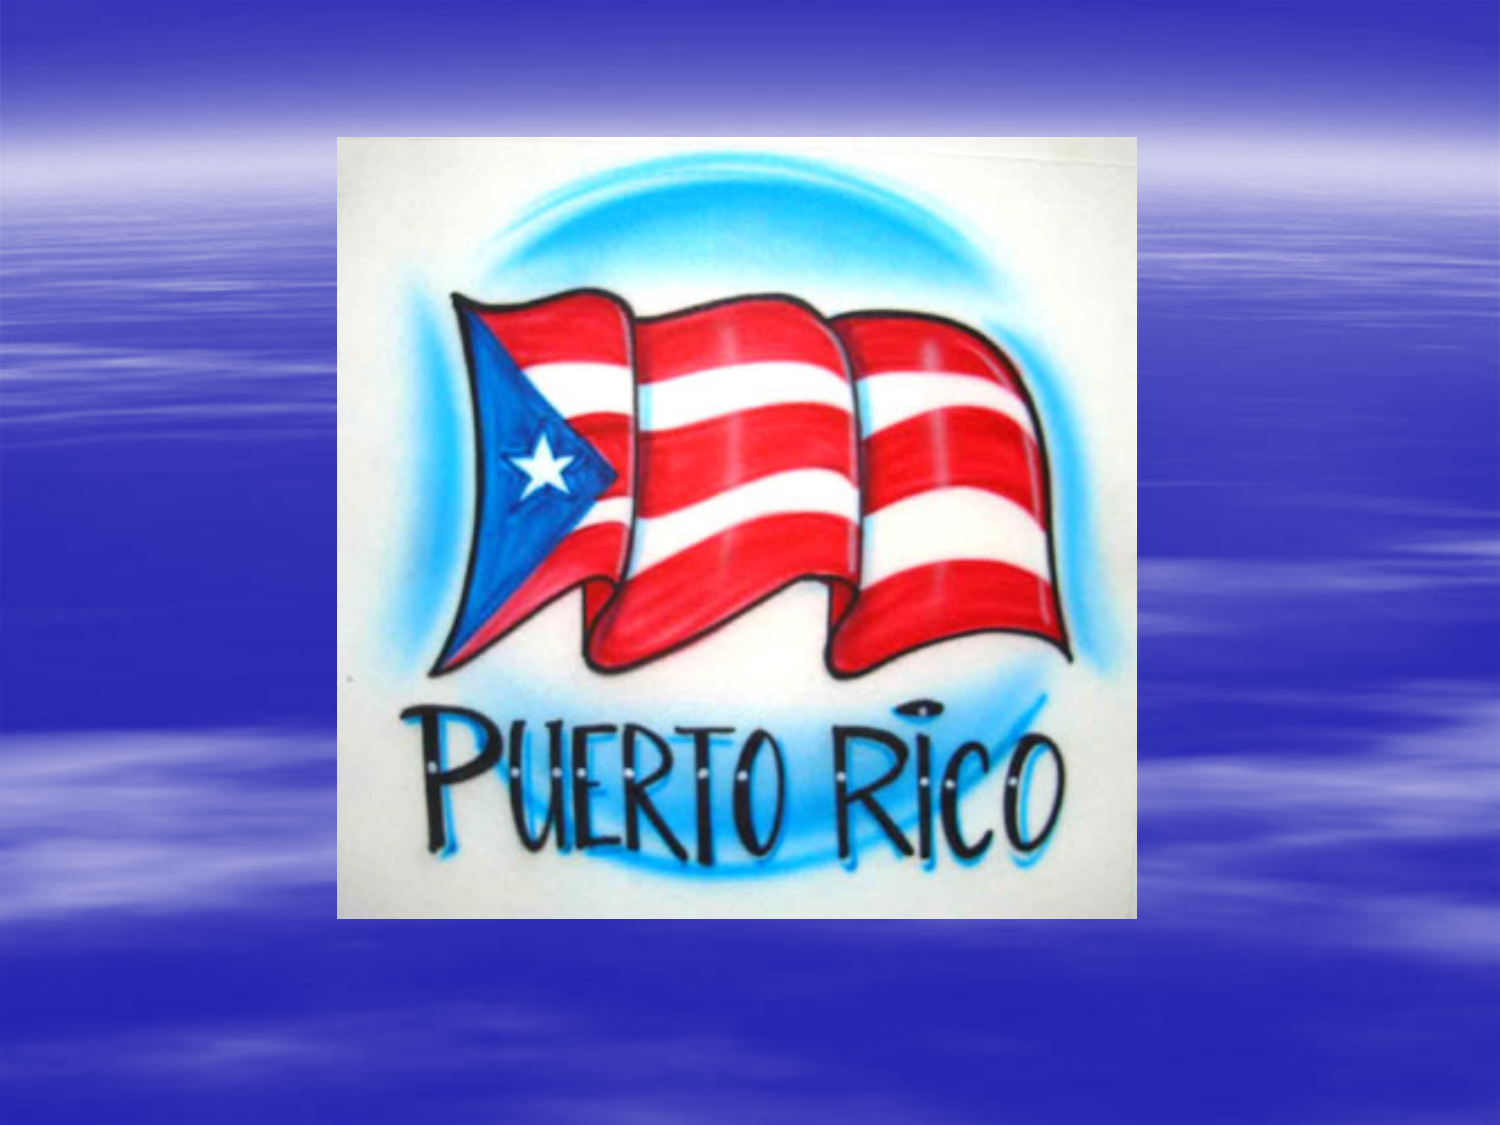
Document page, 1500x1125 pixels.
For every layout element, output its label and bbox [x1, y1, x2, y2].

picture [337, 137, 1137, 919]
